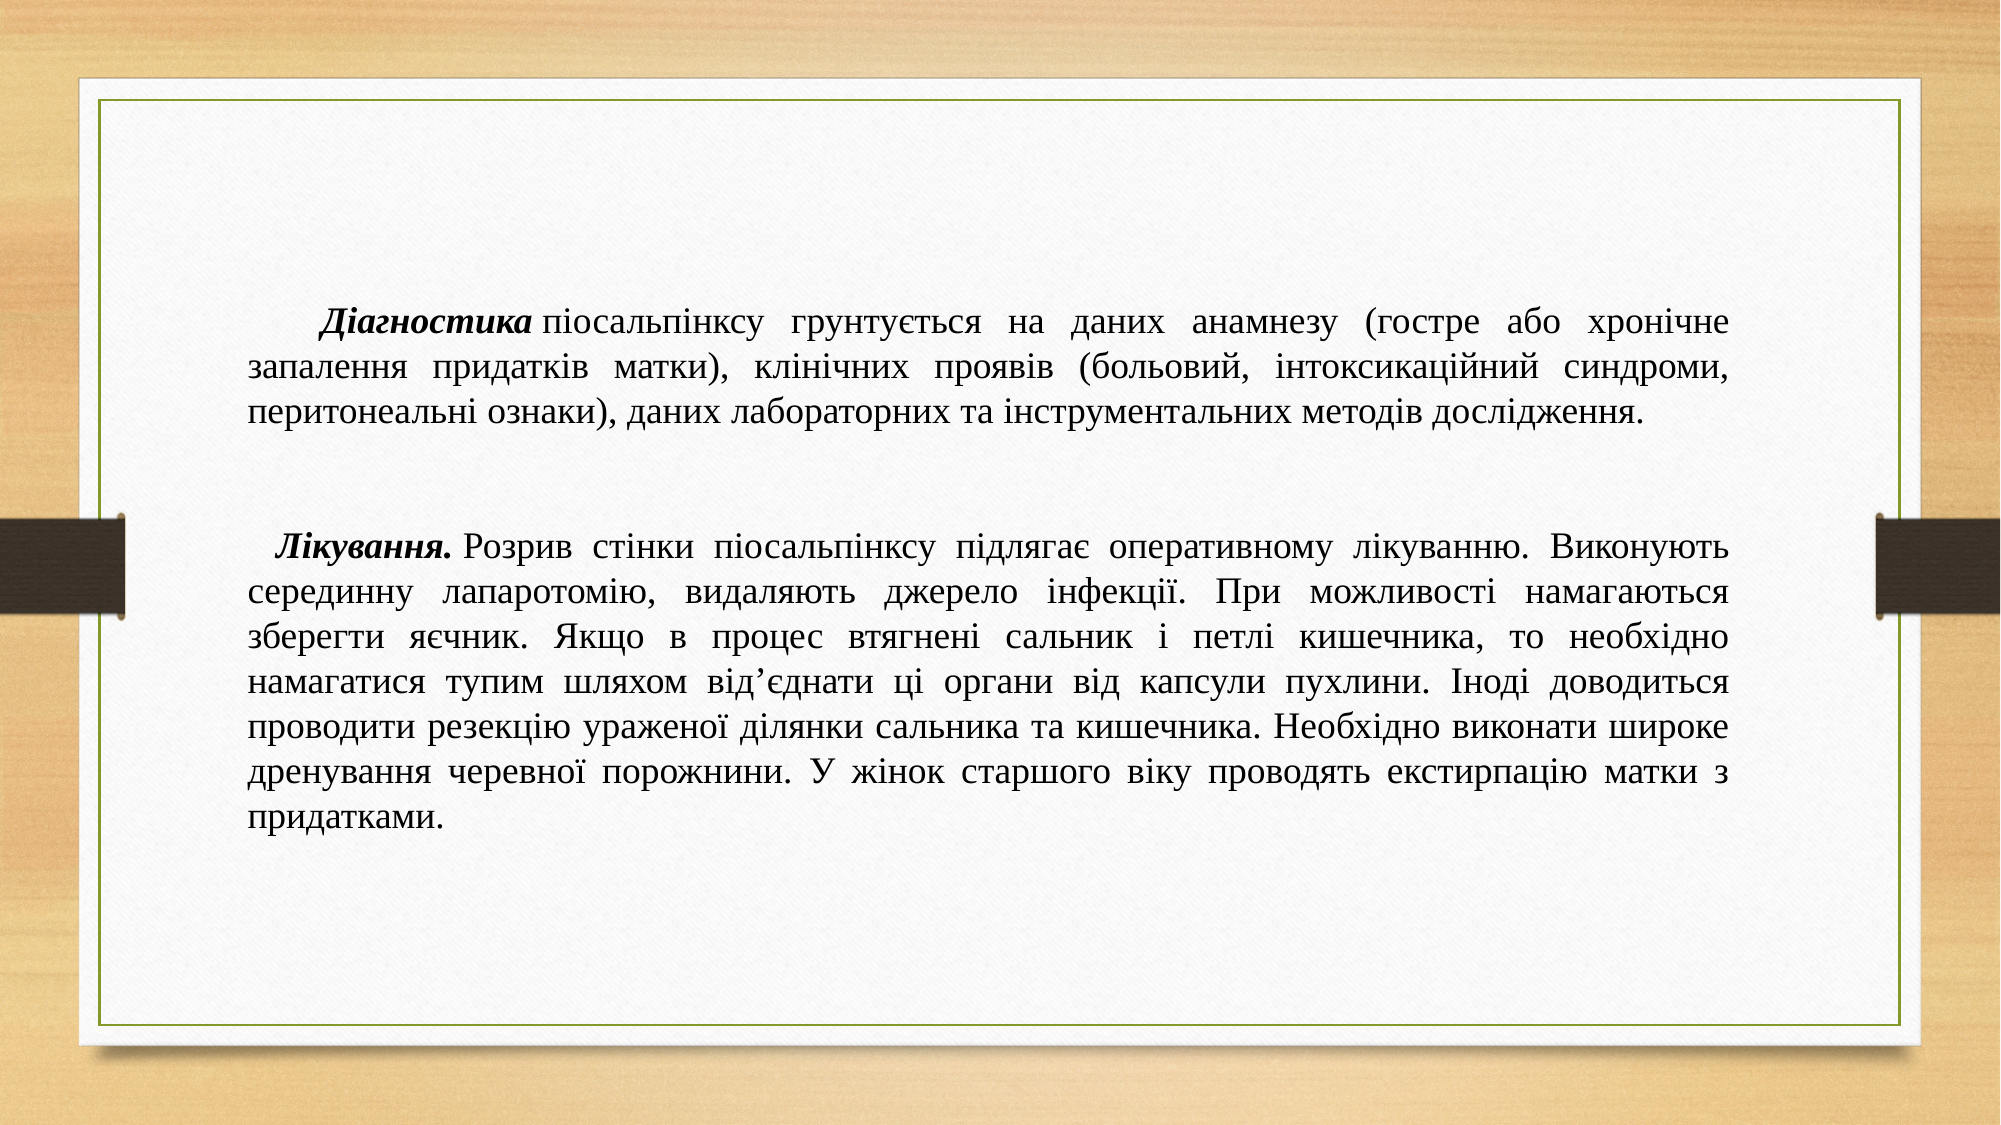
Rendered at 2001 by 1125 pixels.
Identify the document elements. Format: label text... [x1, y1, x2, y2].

text_box Діагностика піосальпінксу грунтується на даних анамнезу (гостре або хронічне запалення придатків матки), клінічних проявів (больовий, інтоксикаційний синдроми, перитонеальні ознаки), даних лабораторних та інструментальних методів дослідження. Лікування. Розрив стінки піосальпінксу підлягає оперативному лікуванню. Виконують серединну лапаротомію, видаляють джерело інфекції. При можливості намагаються зберегти яєчник. Якщо в процес втягнені сальник і петлі кишечника, то необхідно намагатися тупим шляхом від’єднати ці органи від капсули пухлини. Іноді доводиться проводити резекцію ураженої ділянки сальника та кишечника. Необхідно виконати широке дренування черевної порожнини. У жінок старшого віку проводять екстирпацію матки з придатками. [232, 288, 1746, 844]
picture [0, 0, 2001, 1125]
